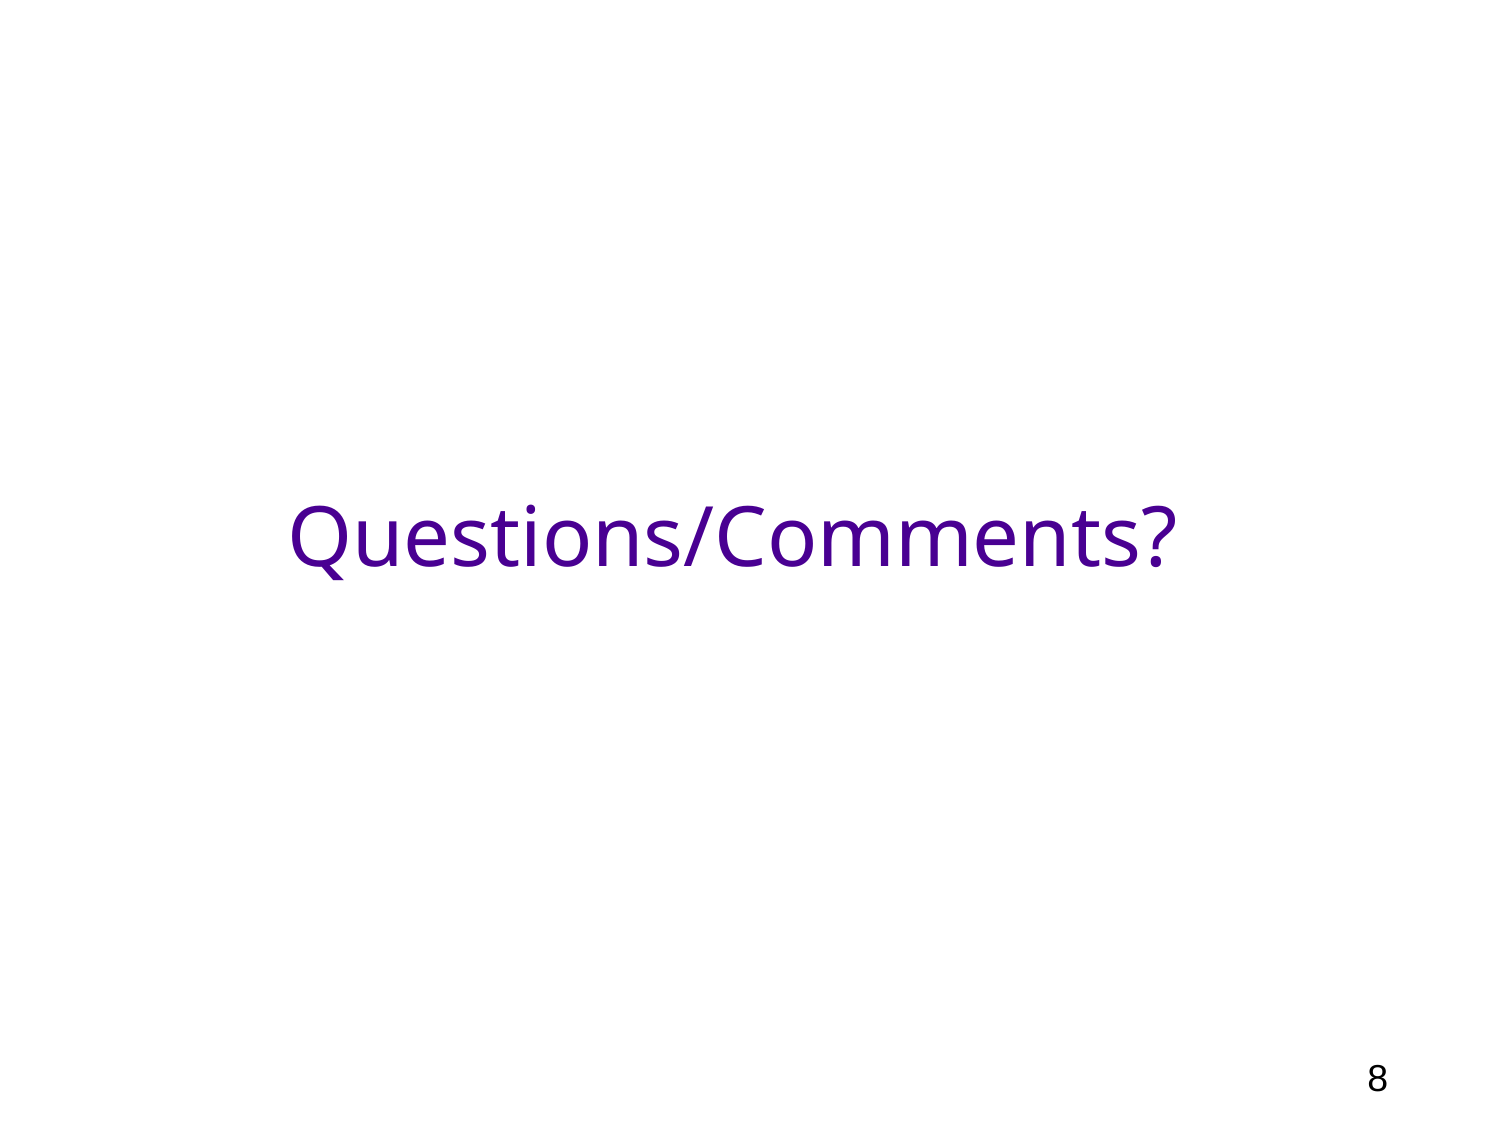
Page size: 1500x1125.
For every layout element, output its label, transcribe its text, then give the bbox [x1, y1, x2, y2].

list Questions/Comments? [99, 272, 1388, 1001]
text_box 8 [1352, 1046, 1404, 1107]
